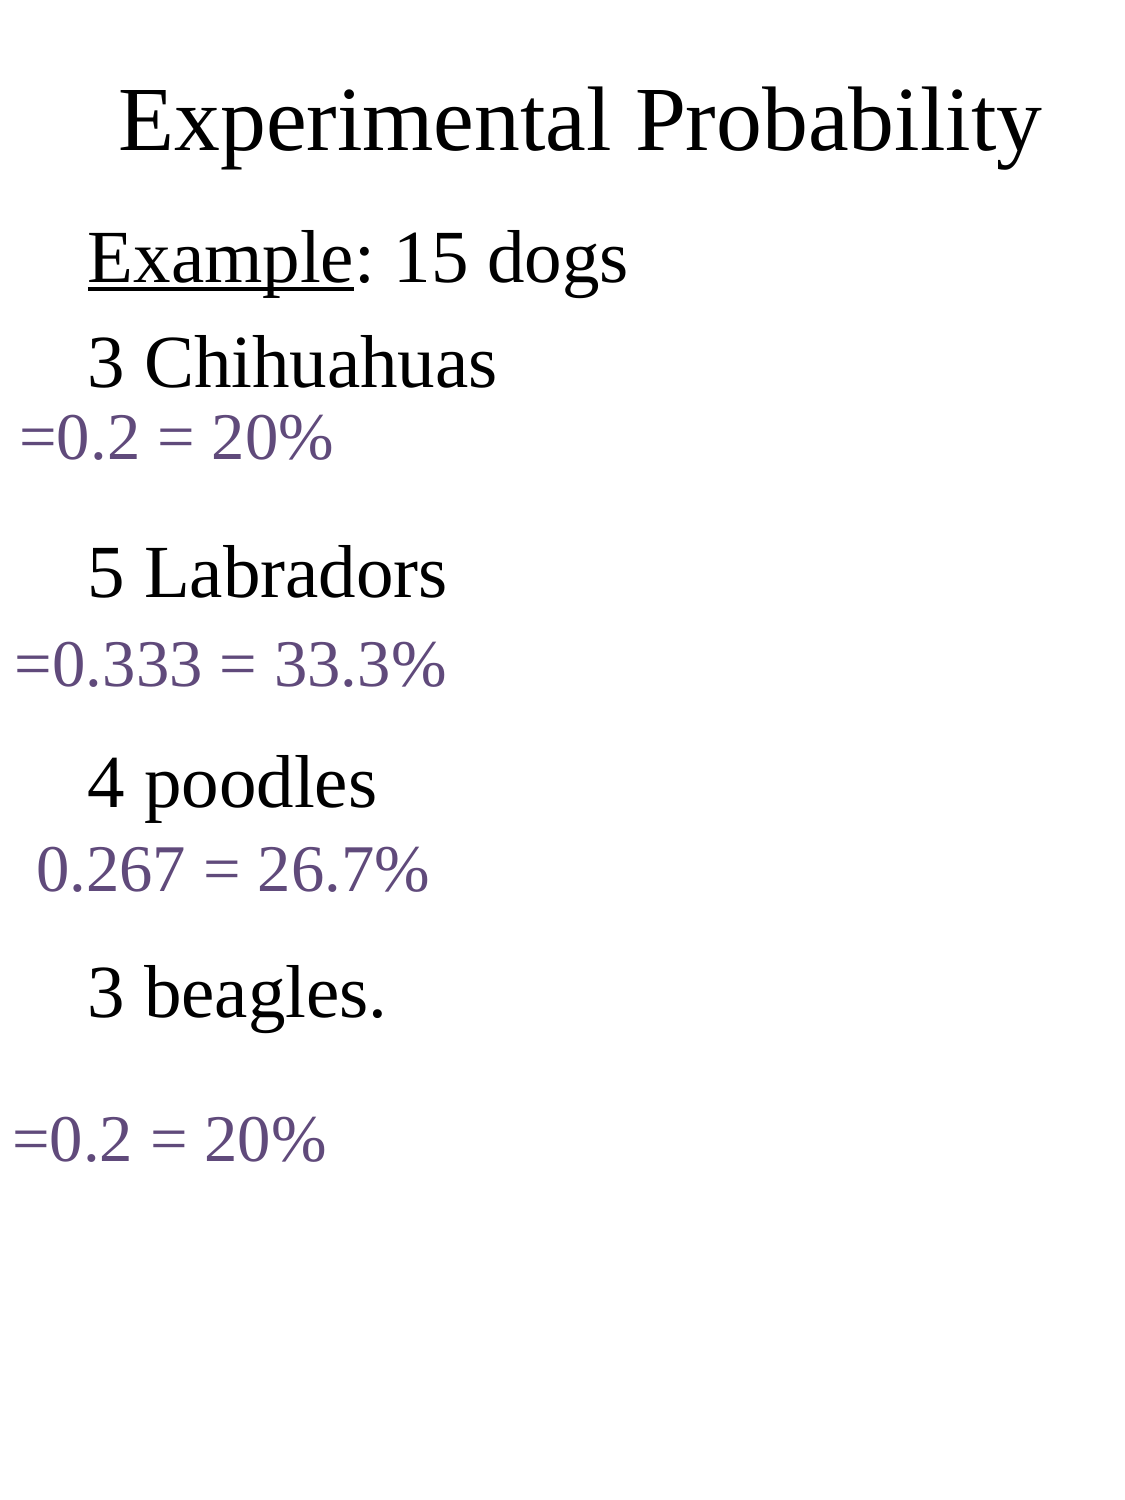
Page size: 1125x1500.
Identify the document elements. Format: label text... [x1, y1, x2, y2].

text_box Example: 15 dogs 3 Chihuahuas 5 Labradors 4 poodles 3 beagles. [72, 199, 1086, 1413]
title Experimental Probability [75, 37, 1088, 190]
